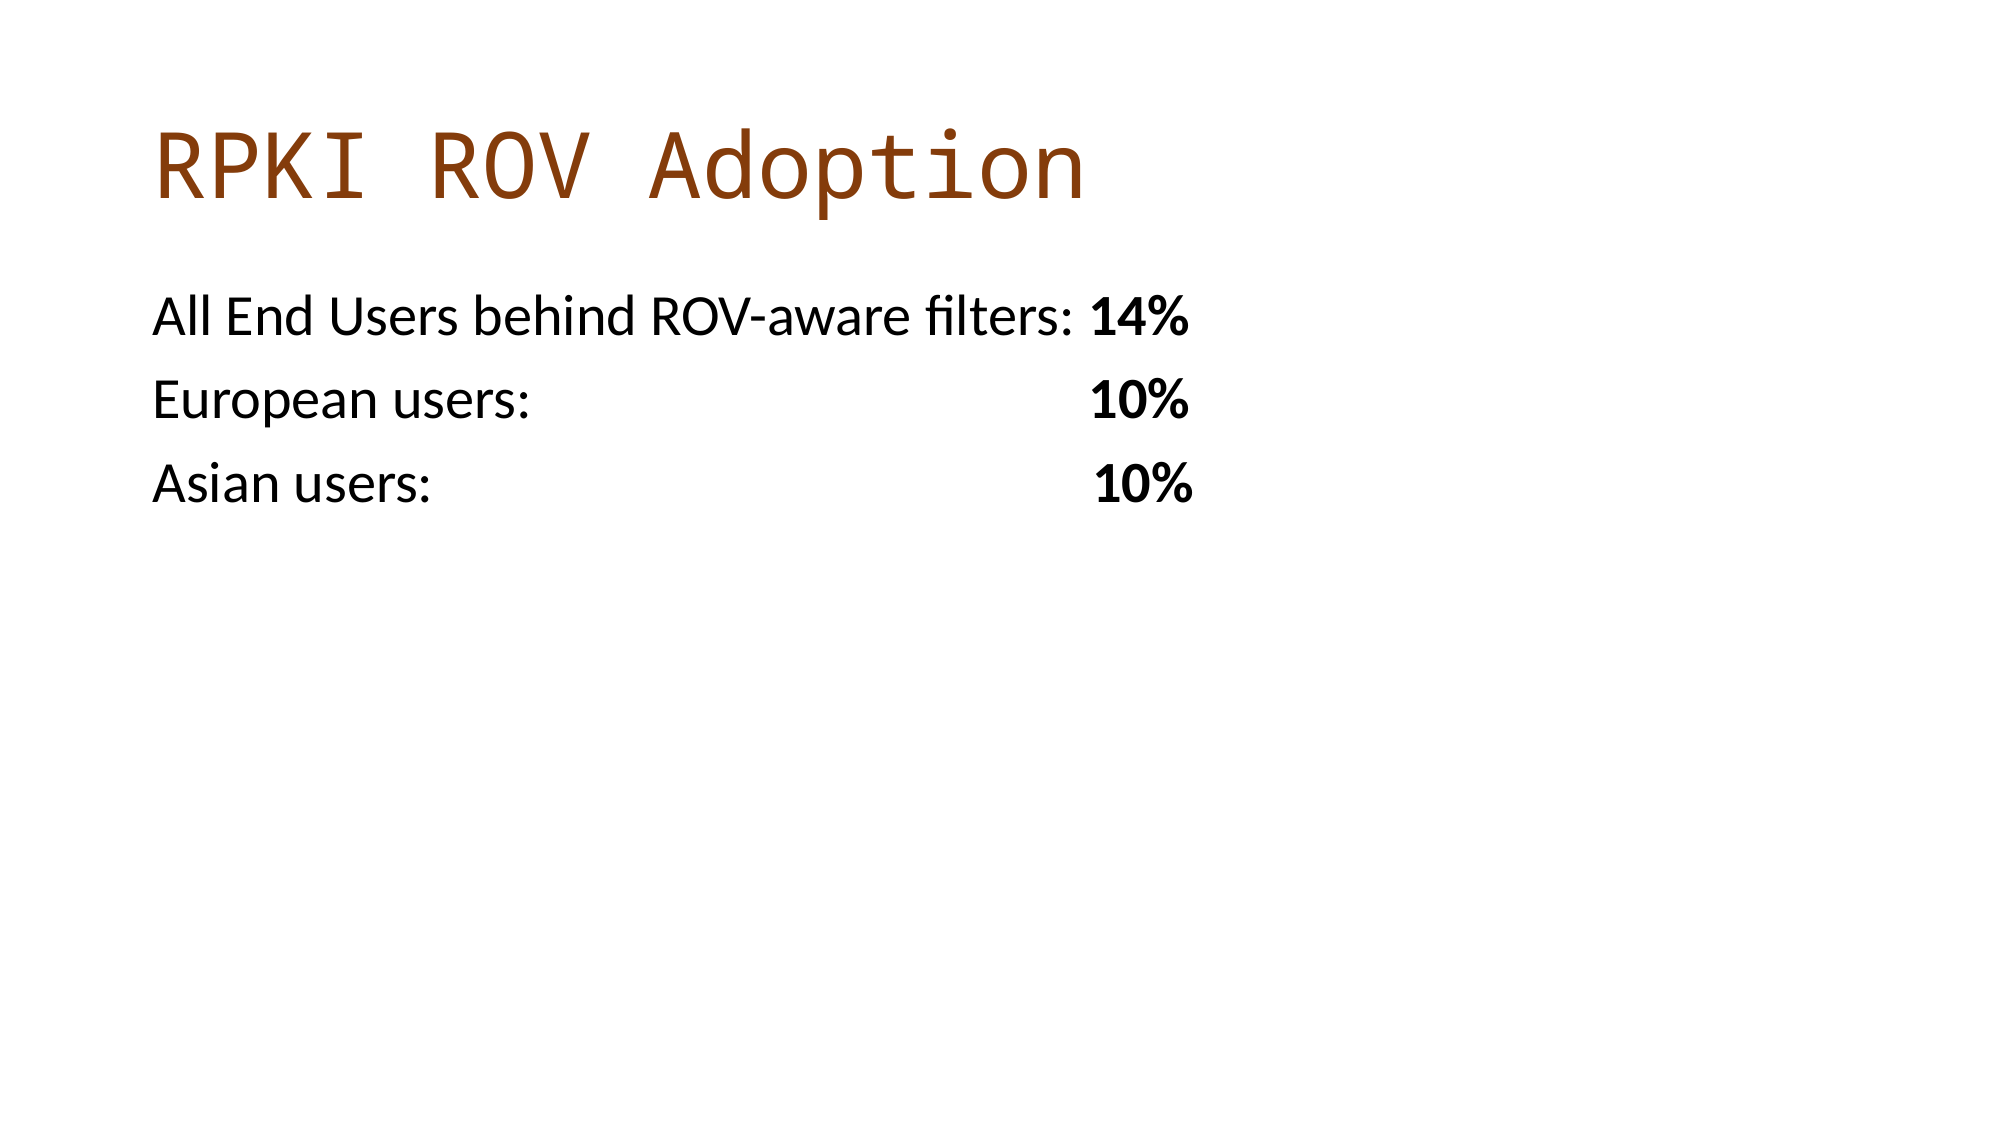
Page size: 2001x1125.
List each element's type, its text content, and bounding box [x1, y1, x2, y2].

title RPKI ROV Adoption [137, 59, 1863, 277]
list All End Users behind ROV-aware filters: 14% European users: 10% Asian users: 10% [137, 277, 1863, 992]
